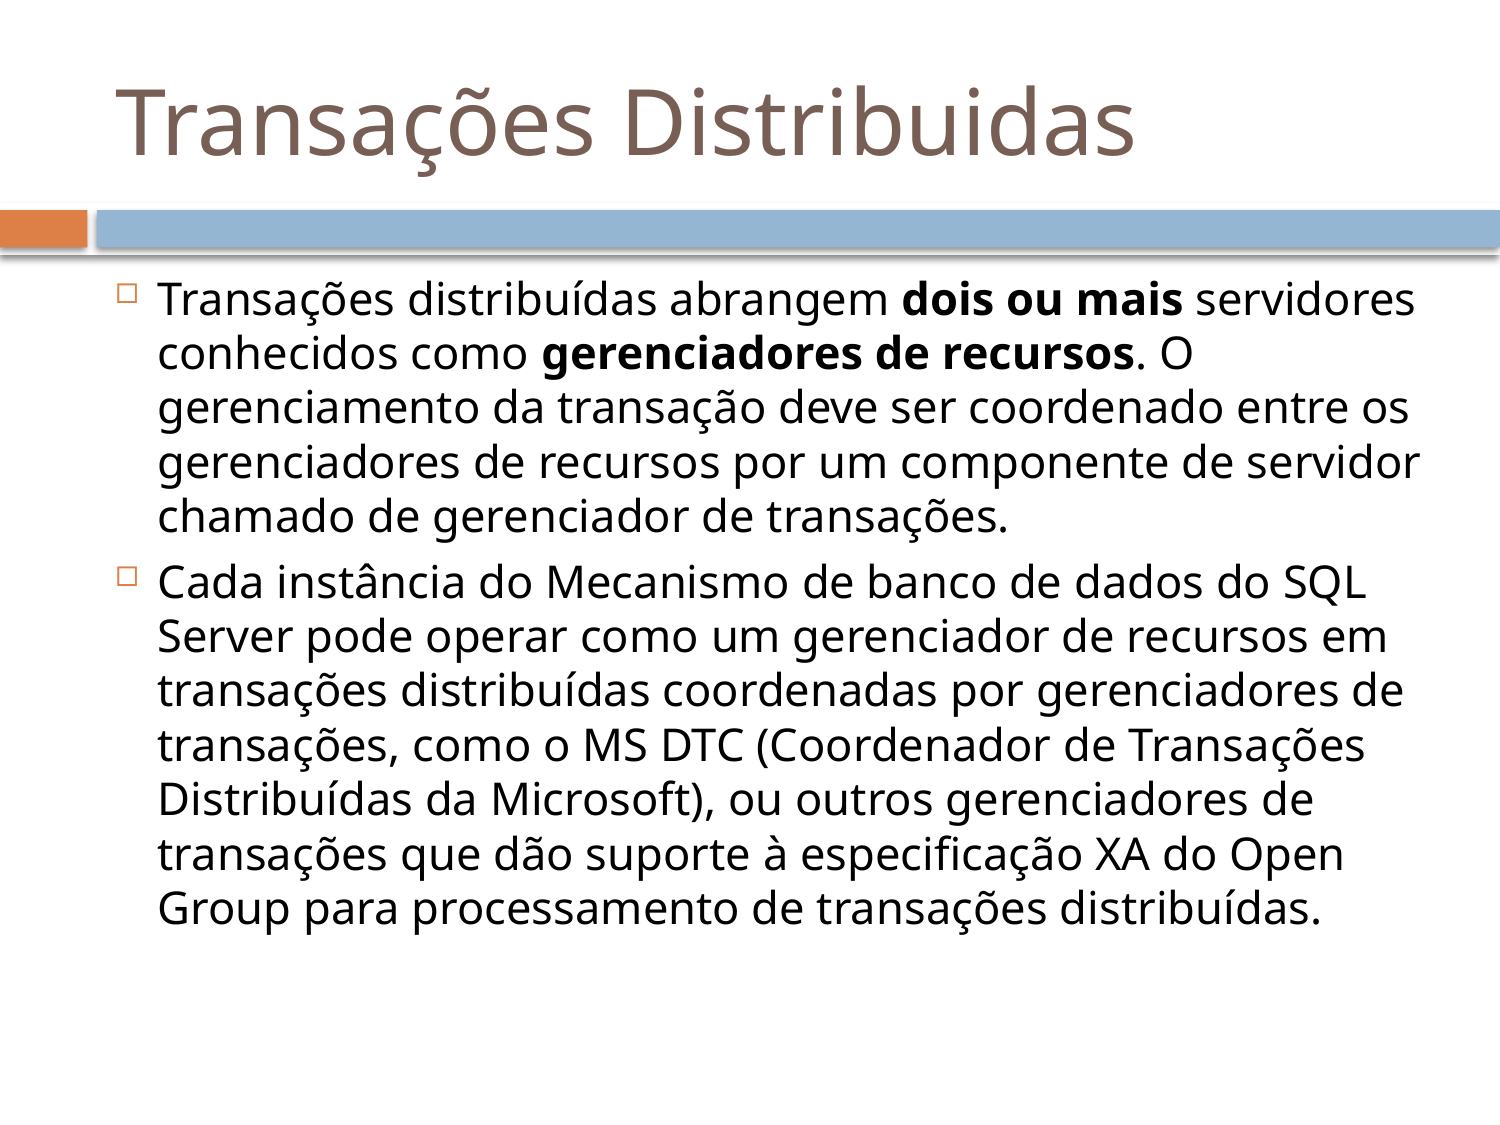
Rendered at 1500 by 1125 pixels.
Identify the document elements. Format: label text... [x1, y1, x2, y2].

list Transações distribuídas abrangem dois ou mais servidores conhecidos como gerenciadores de recursos. O gerenciamento da transação deve ser coordenado entre os gerenciadores de recursos por um componente de servidor chamado de gerenciador de transações. Cada instância do Mecanismo de banco de dados do SQL Server pode operar como um gerenciador de recursos em transações distribuídas coordenadas por gerenciadores de transações, como o MS DTC (Coordenador de Transações Distribuídas da Microsoft), ou outros gerenciadores de transações que dão suporte à especificação XA do Open Group para processamento de transações distribuídas. [100, 262, 1438, 1000]
title Transações Distribuidas [100, 37, 1438, 200]
